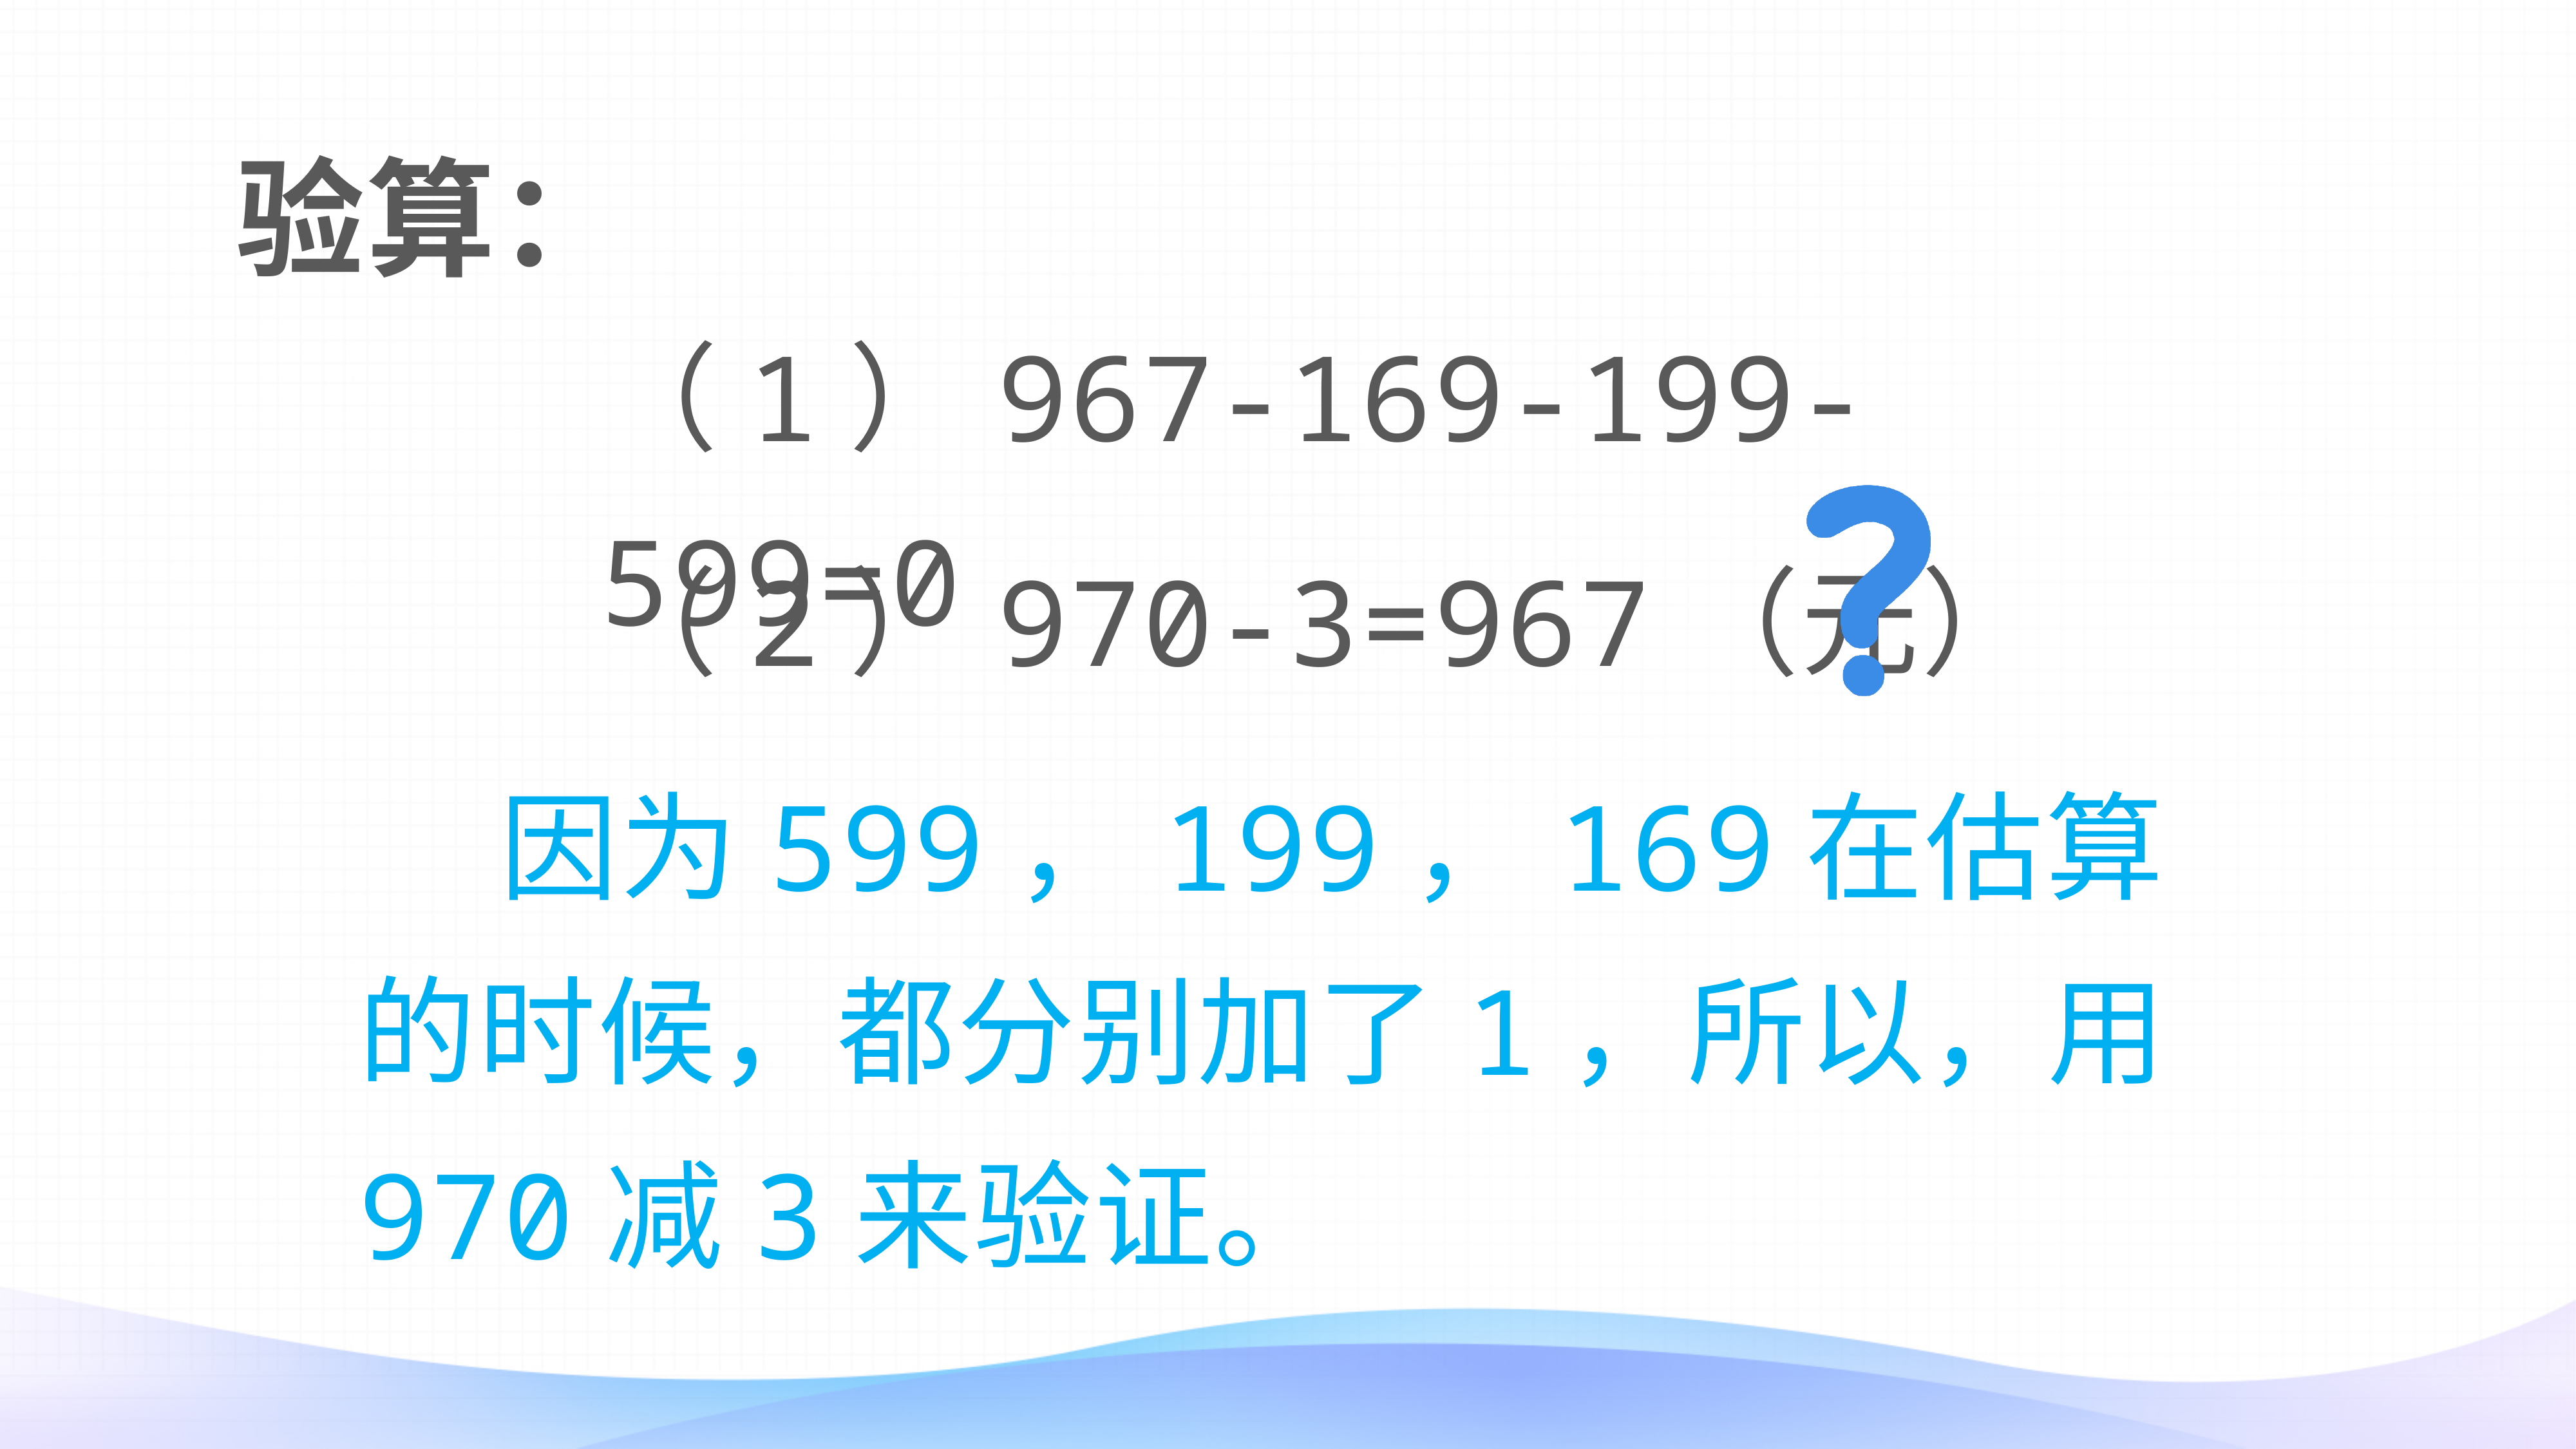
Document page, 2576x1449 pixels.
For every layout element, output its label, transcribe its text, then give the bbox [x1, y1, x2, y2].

text_box （2）970-3=967（元） [1931, 506, 2217, 662]
text_box 因为599，199，169在估算的时候，都分别加了1，所以，用970减3来验证。 [347, 730, 2272, 887]
picture [0, 0, 2576, 1449]
text_box （2）970-3=967（元） [589, 506, 1806, 662]
text_box （1）967-169-199-599=0 [589, 281, 2217, 437]
text_box 验算： [225, 91, 720, 281]
